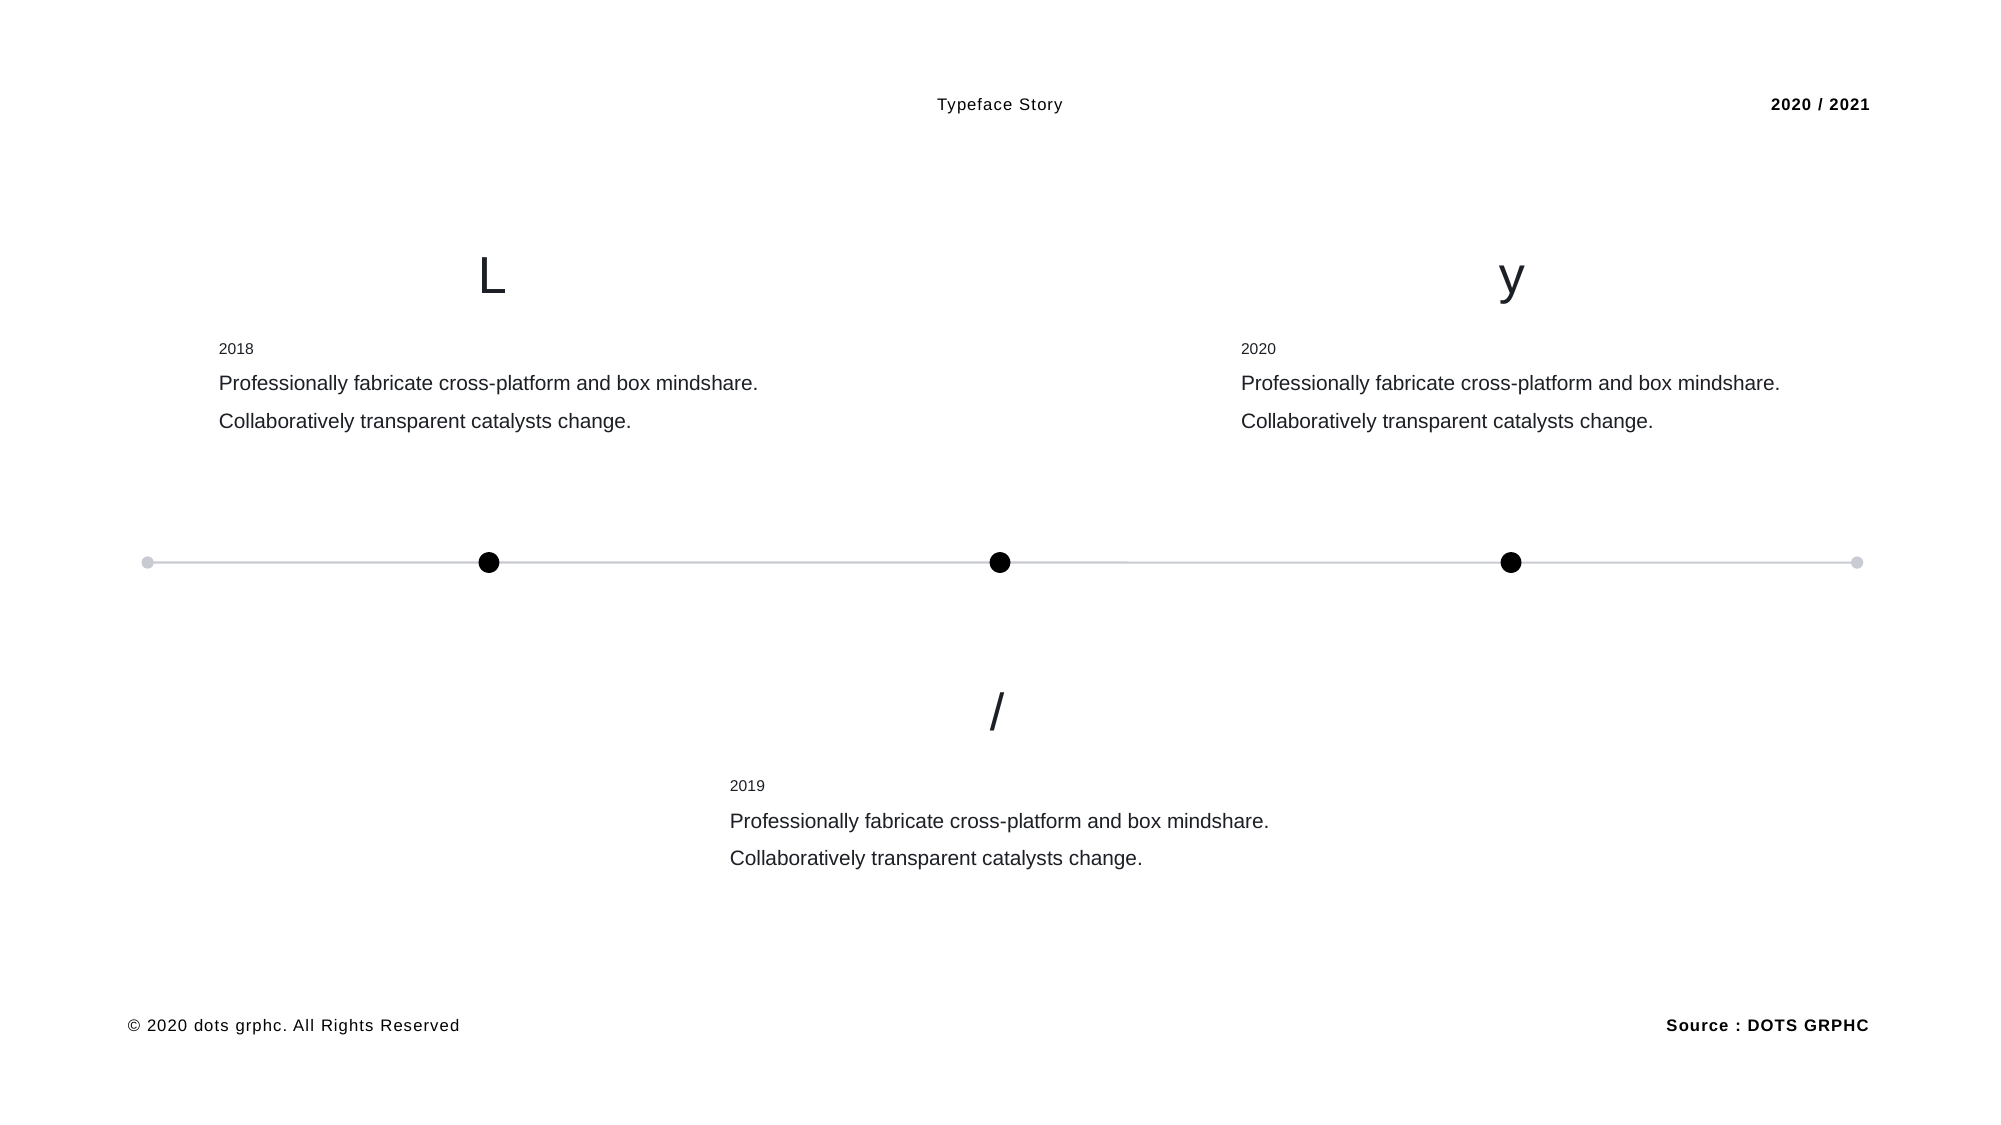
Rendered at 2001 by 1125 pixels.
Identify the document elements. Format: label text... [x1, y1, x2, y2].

text_box L [477, 210, 507, 304]
text_box 2019 Professionally fabricate cross-platform and box mindshare. Collaboratively transparent catalysts change. [730, 766, 1270, 870]
text_box y [1499, 210, 1526, 304]
text_box [141, 556, 478, 569]
text_box [989, 552, 1011, 573]
text_box 2020 Professionally fabricate cross-platform and box mindshare. Collaboratively transparent catalysts change. [1241, 329, 1781, 433]
text_box [478, 552, 500, 573]
text_box 2020 / 2021 [1688, 86, 1885, 122]
text_box 2018 Professionally fabricate cross-platform and box mindshare. Collaboratively transparent catalysts change. [218, 329, 759, 433]
text_box [1500, 552, 1522, 573]
text_box Source : DOTS GRPHC [1538, 1007, 1884, 1042]
text_box © 2020 dots grphc. All Rights Reserved [113, 1007, 490, 1043]
text_box / [989, 647, 1005, 741]
text_box [1522, 556, 1864, 569]
text_box Typeface Story [881, 86, 1119, 122]
